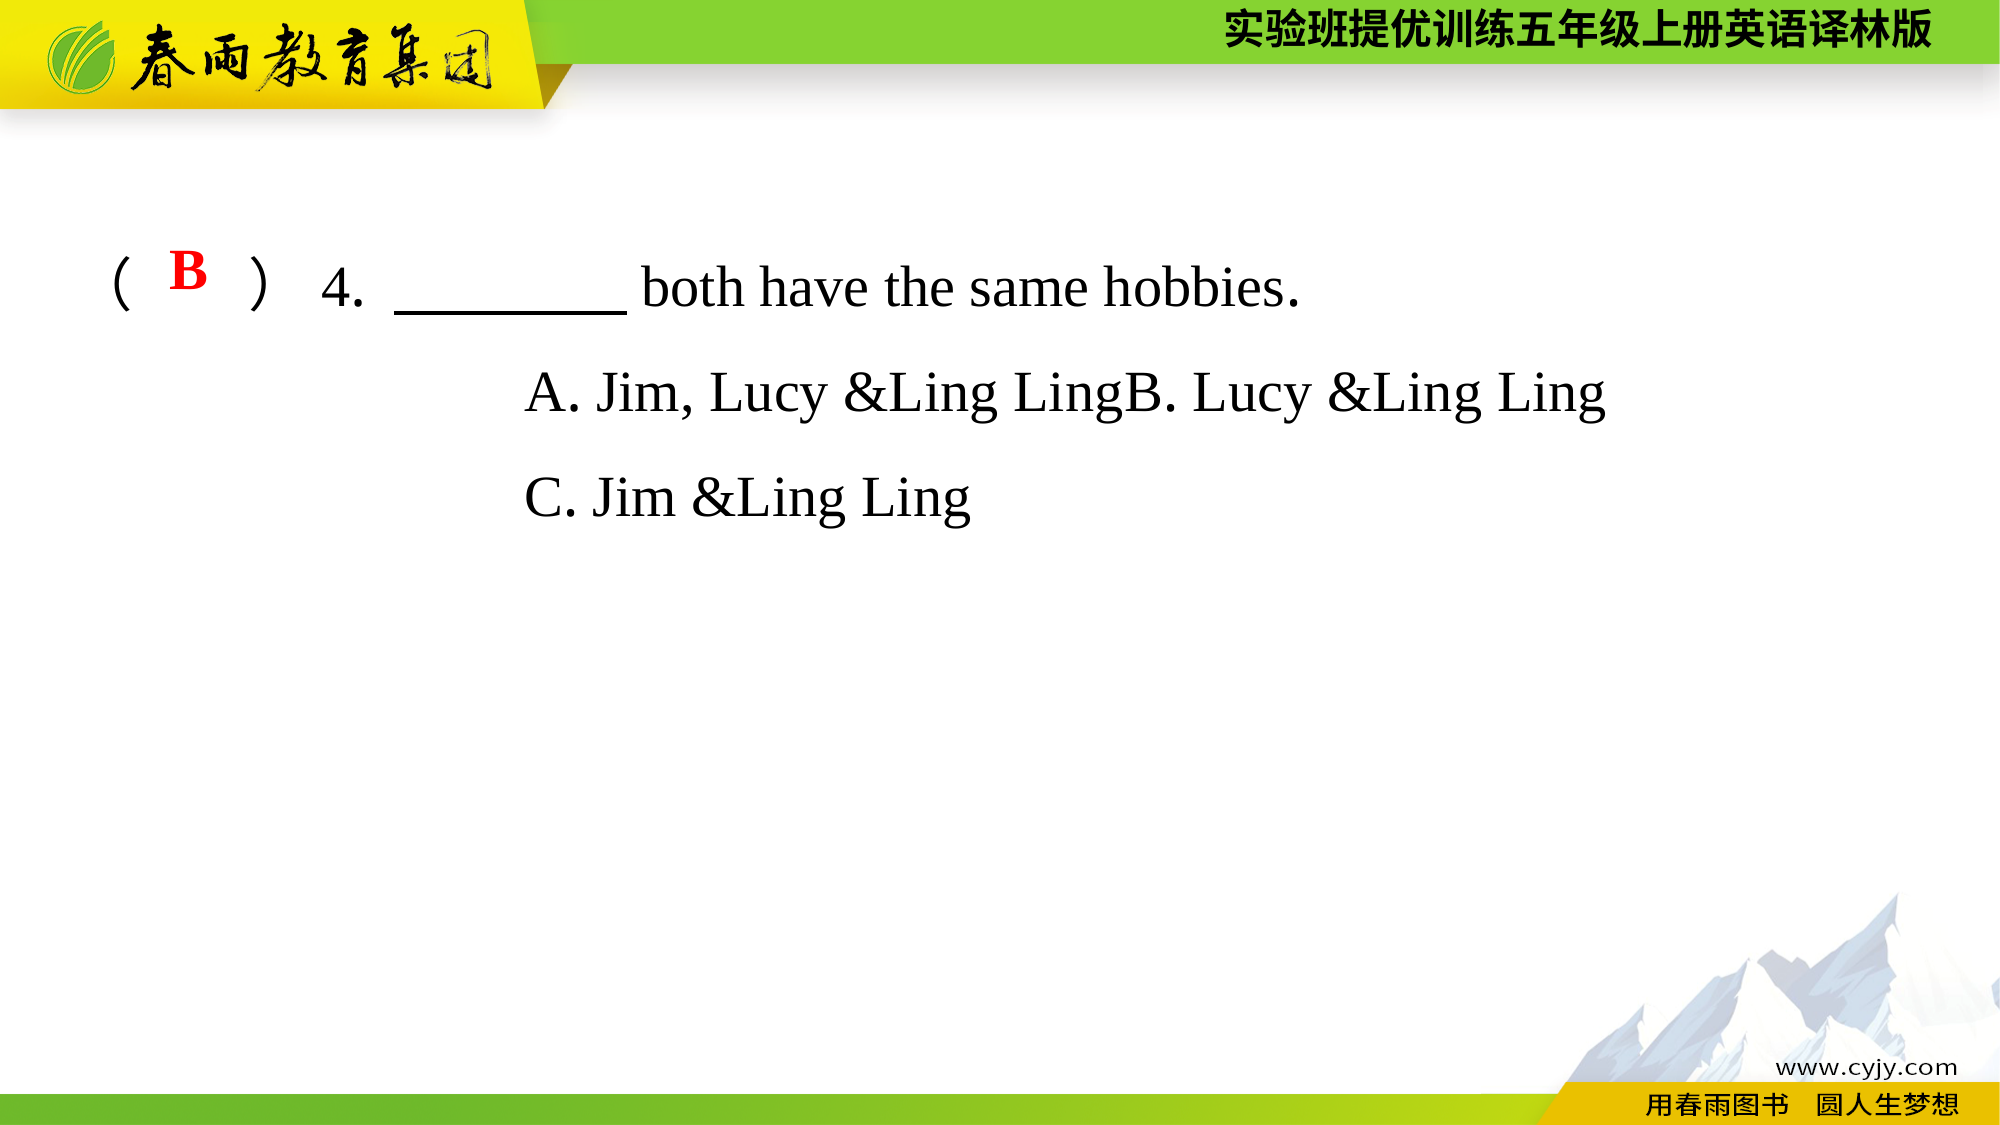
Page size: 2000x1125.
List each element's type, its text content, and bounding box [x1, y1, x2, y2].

text_box B [154, 223, 224, 309]
list （ ）4. both have the same hobbies. A. Jim, Lucy &Ling Ling B. Lucy &Ling Ling C. Jim &Ling Ling [59, 205, 1944, 539]
picture [0, 0, 2000, 1125]
